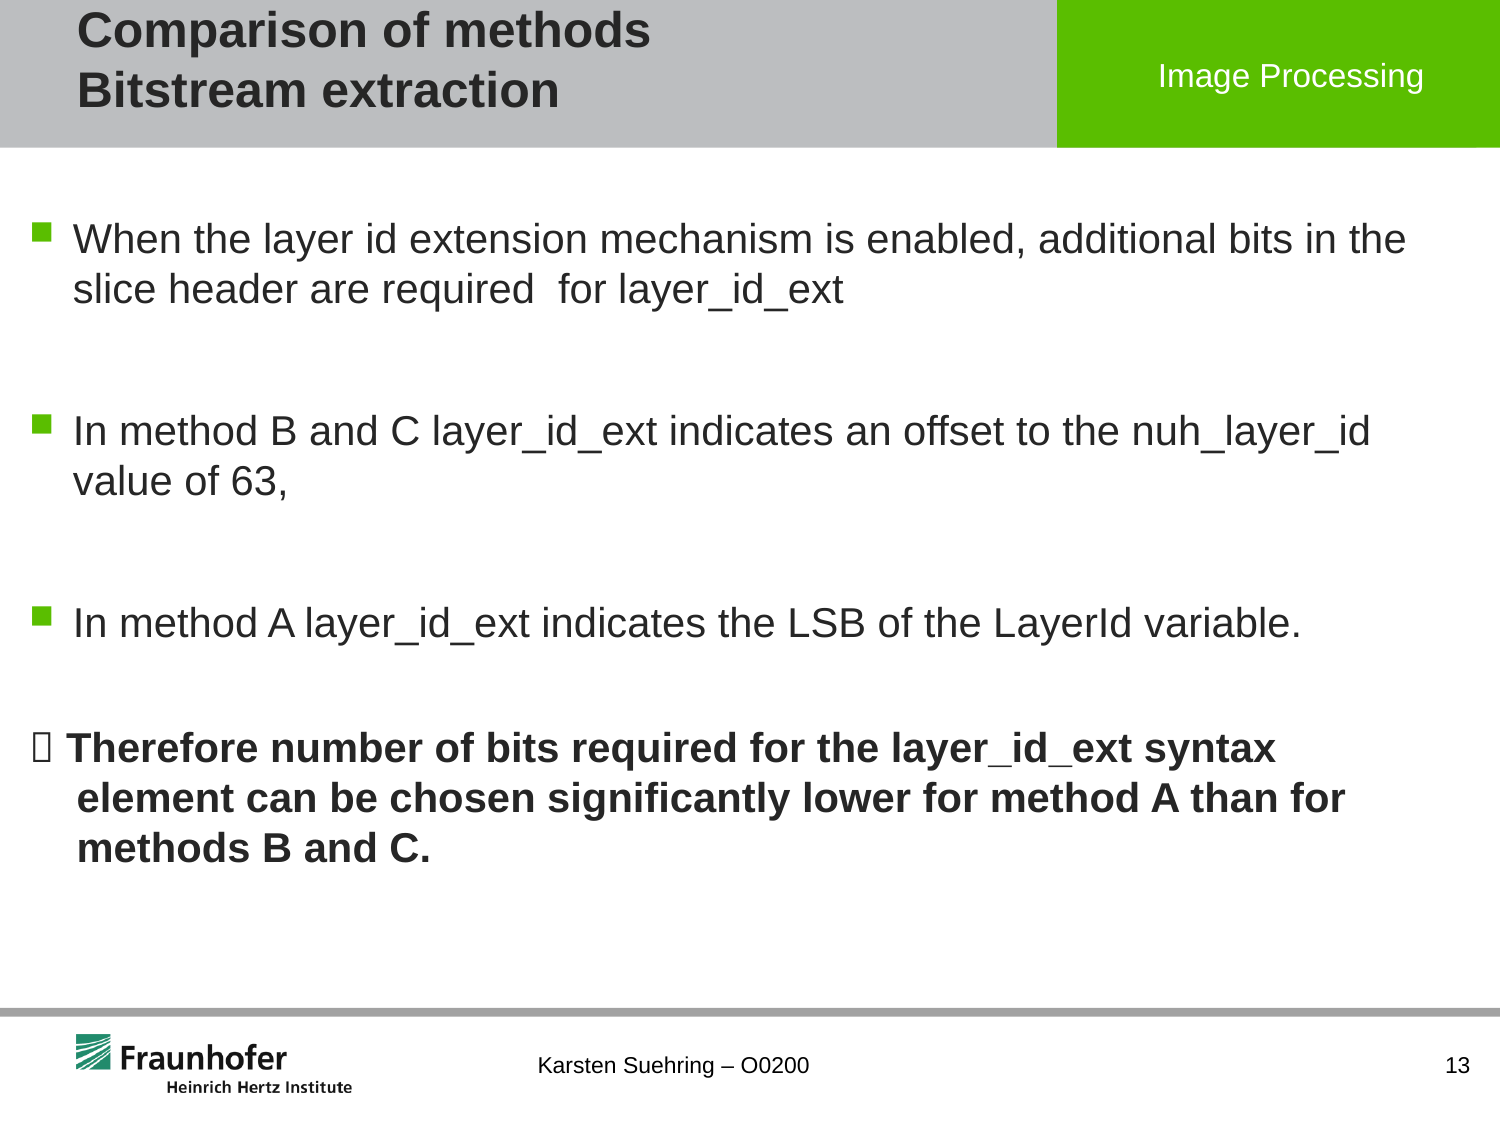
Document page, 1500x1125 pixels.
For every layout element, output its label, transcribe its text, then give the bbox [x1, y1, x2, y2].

picture [76, 1034, 352, 1093]
title Comparison of methods Bitstream extraction [76, 58, 1022, 118]
list When the layer id extension mechanism is enabled, additional bits in the slice header are required for layer_id_ext In method B and C layer_id_ext indicates an offset to the nuh_layer_id value of 63, In method A layer_id_ext indicates the LSB of the LayerId variable.  Therefore number of bits required for the layer_id_ext syntax element can be chosen significantly lower for method A than for methods B and C. [29, 148, 1424, 965]
slide_number 13 [1394, 1034, 1471, 1094]
footer Karsten Suehring – O0200 [442, 1034, 1008, 1094]
